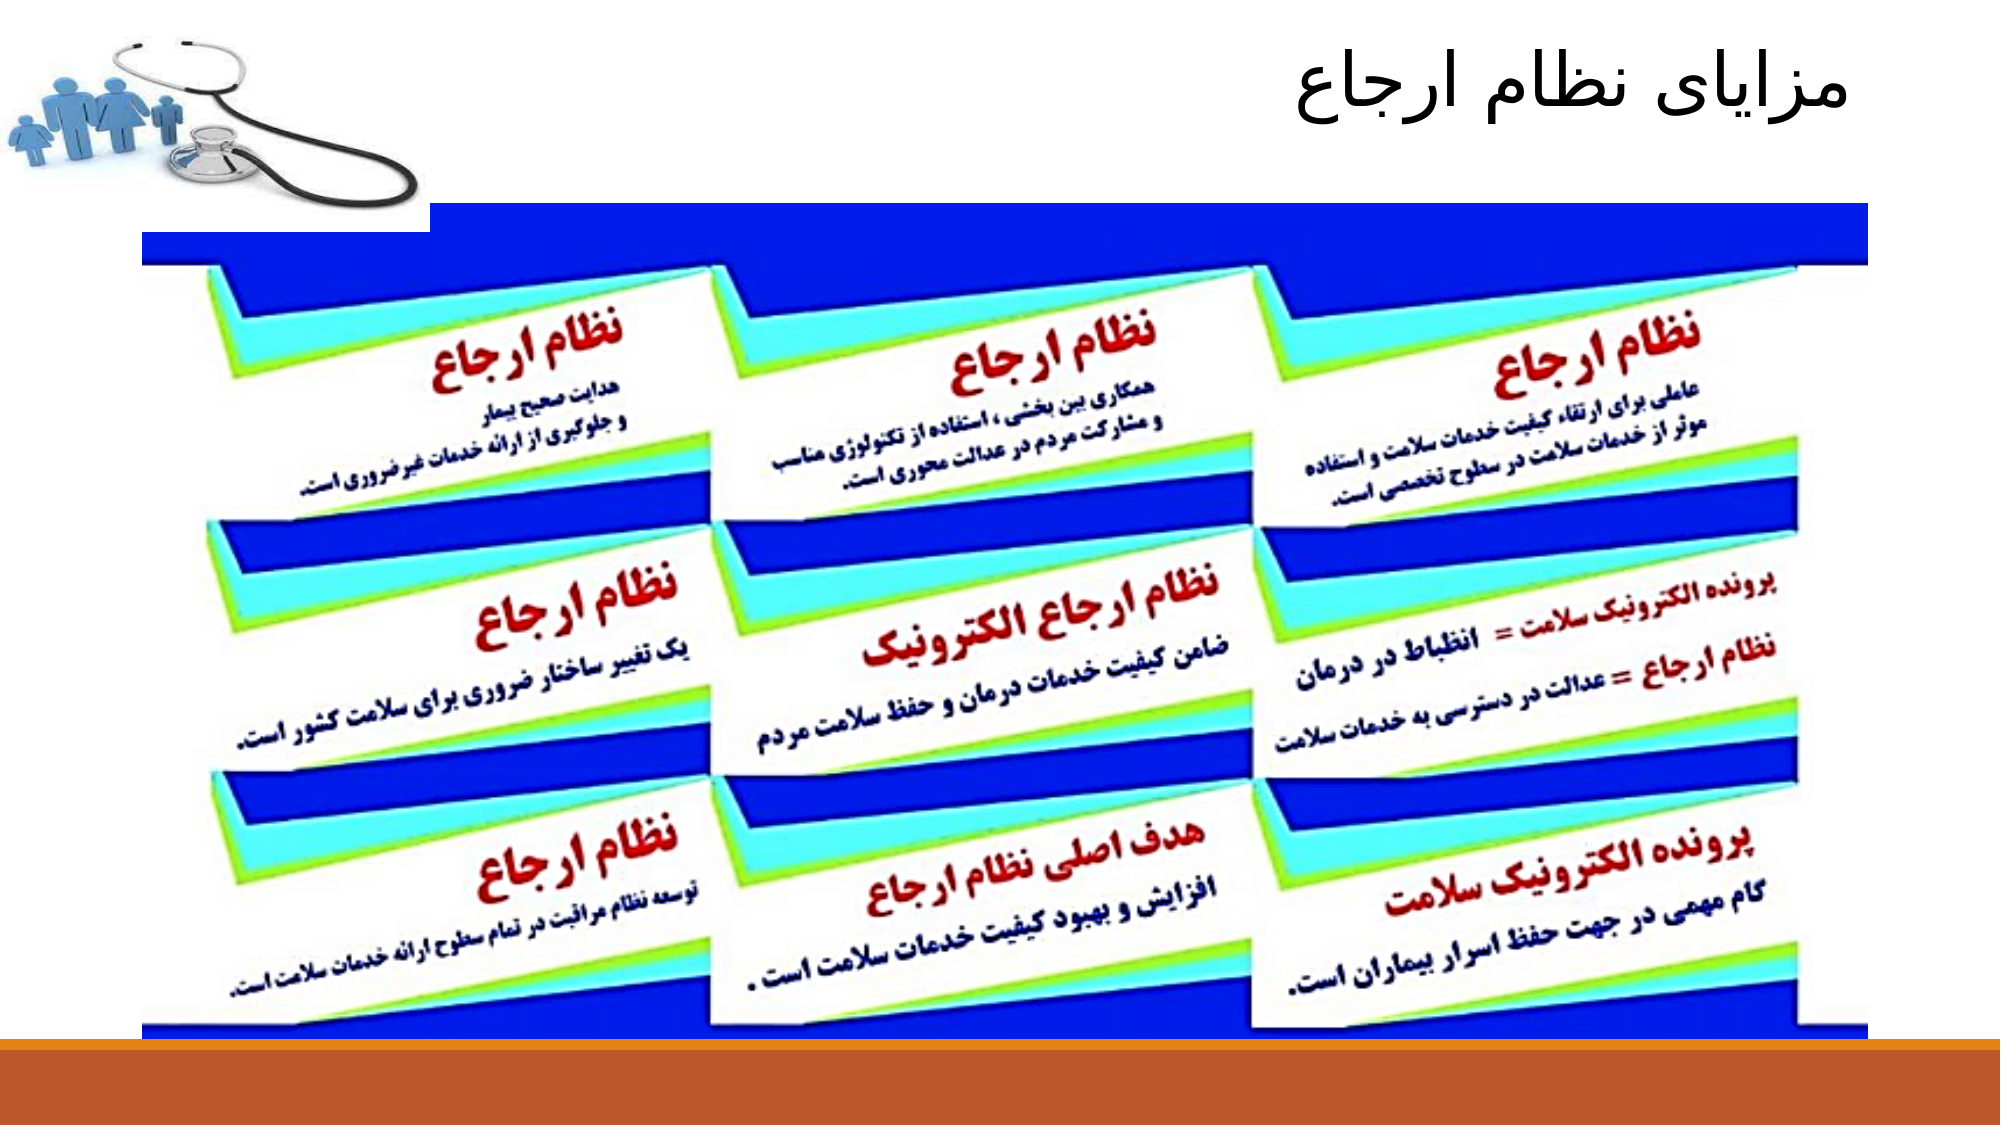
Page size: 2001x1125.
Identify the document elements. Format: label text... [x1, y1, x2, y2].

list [141, 203, 1868, 1040]
title مزایای نظام ارجاع [438, 32, 1868, 130]
picture [0, 27, 431, 233]
